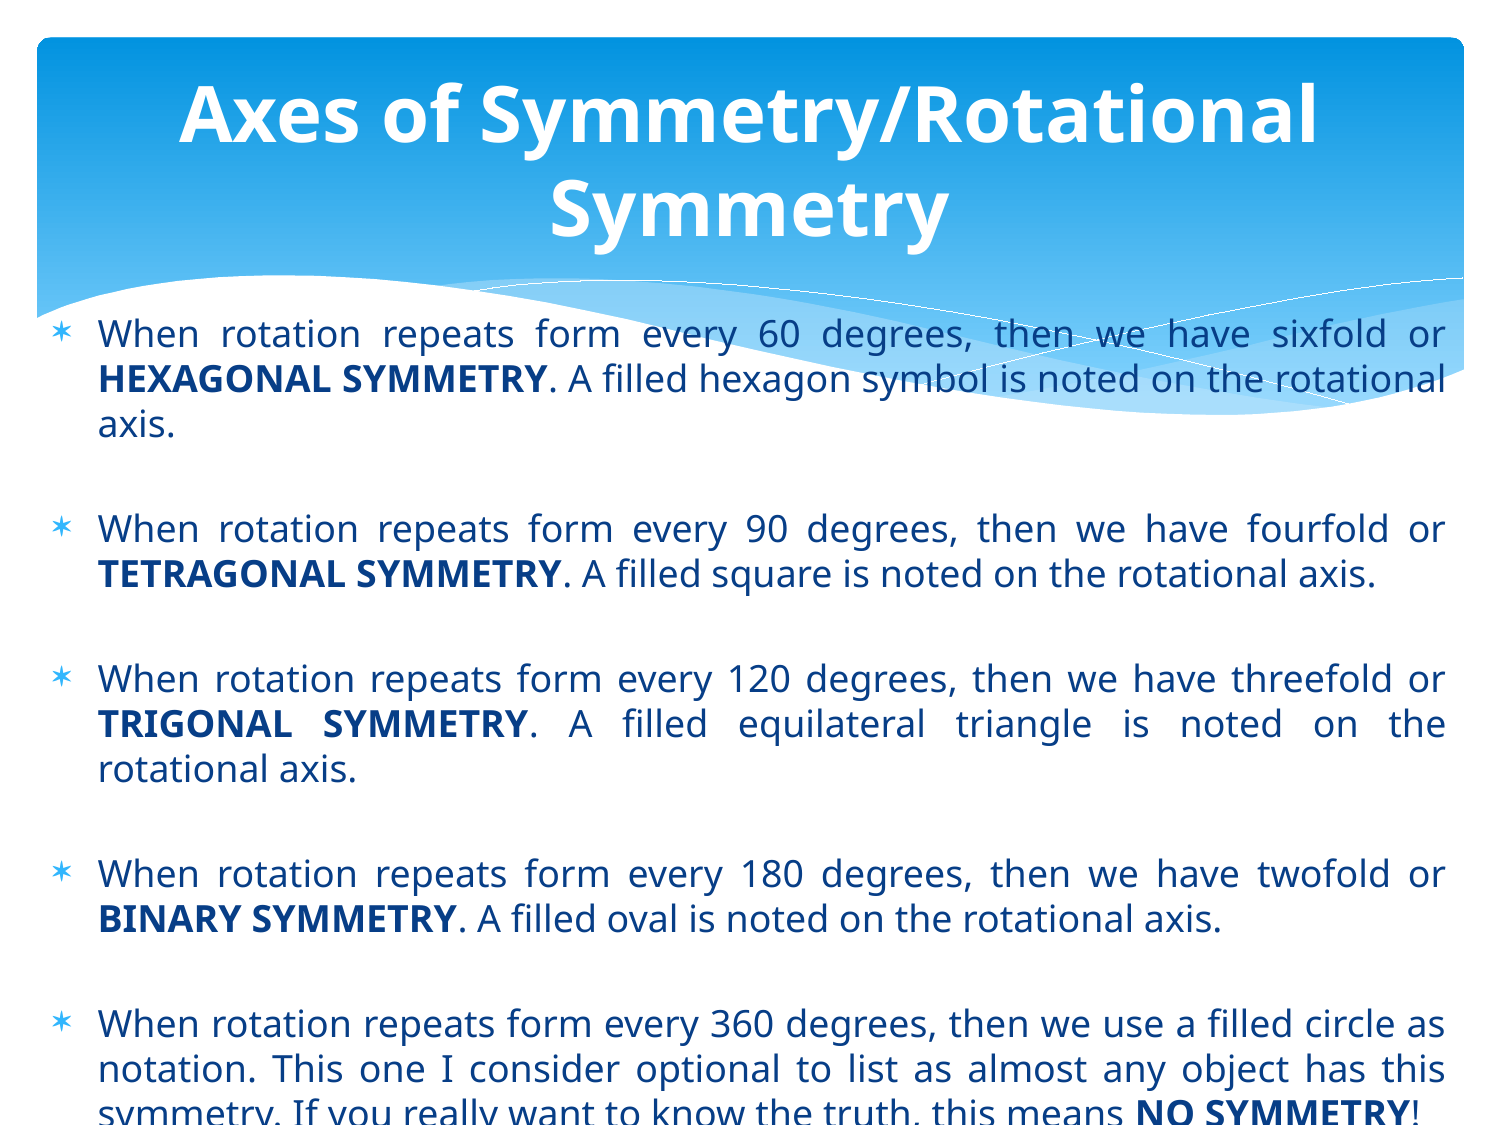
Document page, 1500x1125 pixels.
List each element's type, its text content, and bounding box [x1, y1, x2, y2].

list When rotation repeats form every 60 degrees, then we have sixfold or HEXAGONAL SYMMETRY. A filled hexagon symbol is noted on the rotational axis. When rotation repeats form every 90 degrees, then we have fourfold or TETRAGONAL SYMMETRY. A filled square is noted on the rotational axis. When rotation repeats form every 120 degrees, then we have threefold or TRIGONAL SYMMETRY. A filled equilateral triangle is noted on the rotational axis. When rotation repeats form every 180 degrees, then we have twofold or BINARY SYMMETRY. A filled oval is noted on the rotational axis. When rotation repeats form every 360 degrees, then we use a filled circle as notation. This one I consider optional to list as almost any object has this symmetry. If you really want to know the truth, this means NO SYMMETRY! [37, 249, 1463, 1075]
title Axes of Symmetry/Rotational Symmetry [75, 55, 1425, 261]
